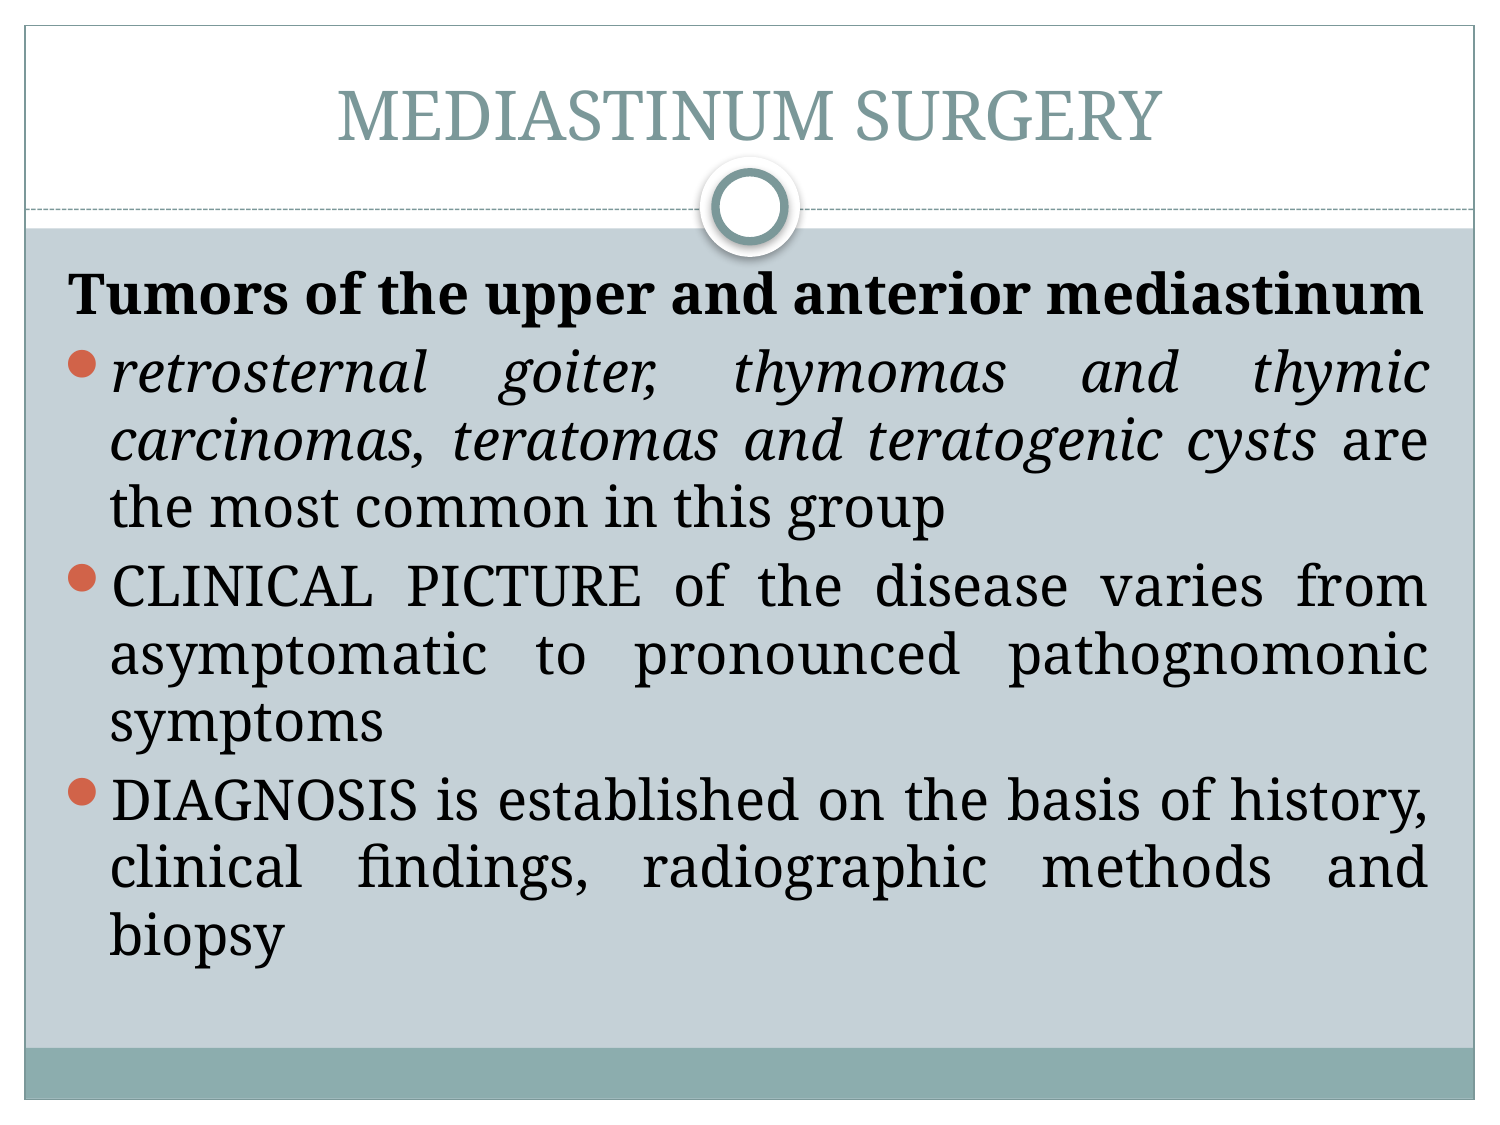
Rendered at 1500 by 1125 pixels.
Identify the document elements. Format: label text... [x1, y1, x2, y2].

title MEDIASTINUM SURGERY [49, 37, 1450, 162]
list Tumors of the upper and anterior mediastinum retrosternal goiter, thymomas and thymic carcinomas, teratomas and teratogenic cysts are the most common in this group CLINICAL PICTURE of the disease varies from asymptomatic to pronounced pathognomonic symptoms DIAGNOSIS is established on the basis of history, clinical findings, radiographic methods and biopsy [49, 250, 1445, 1001]
